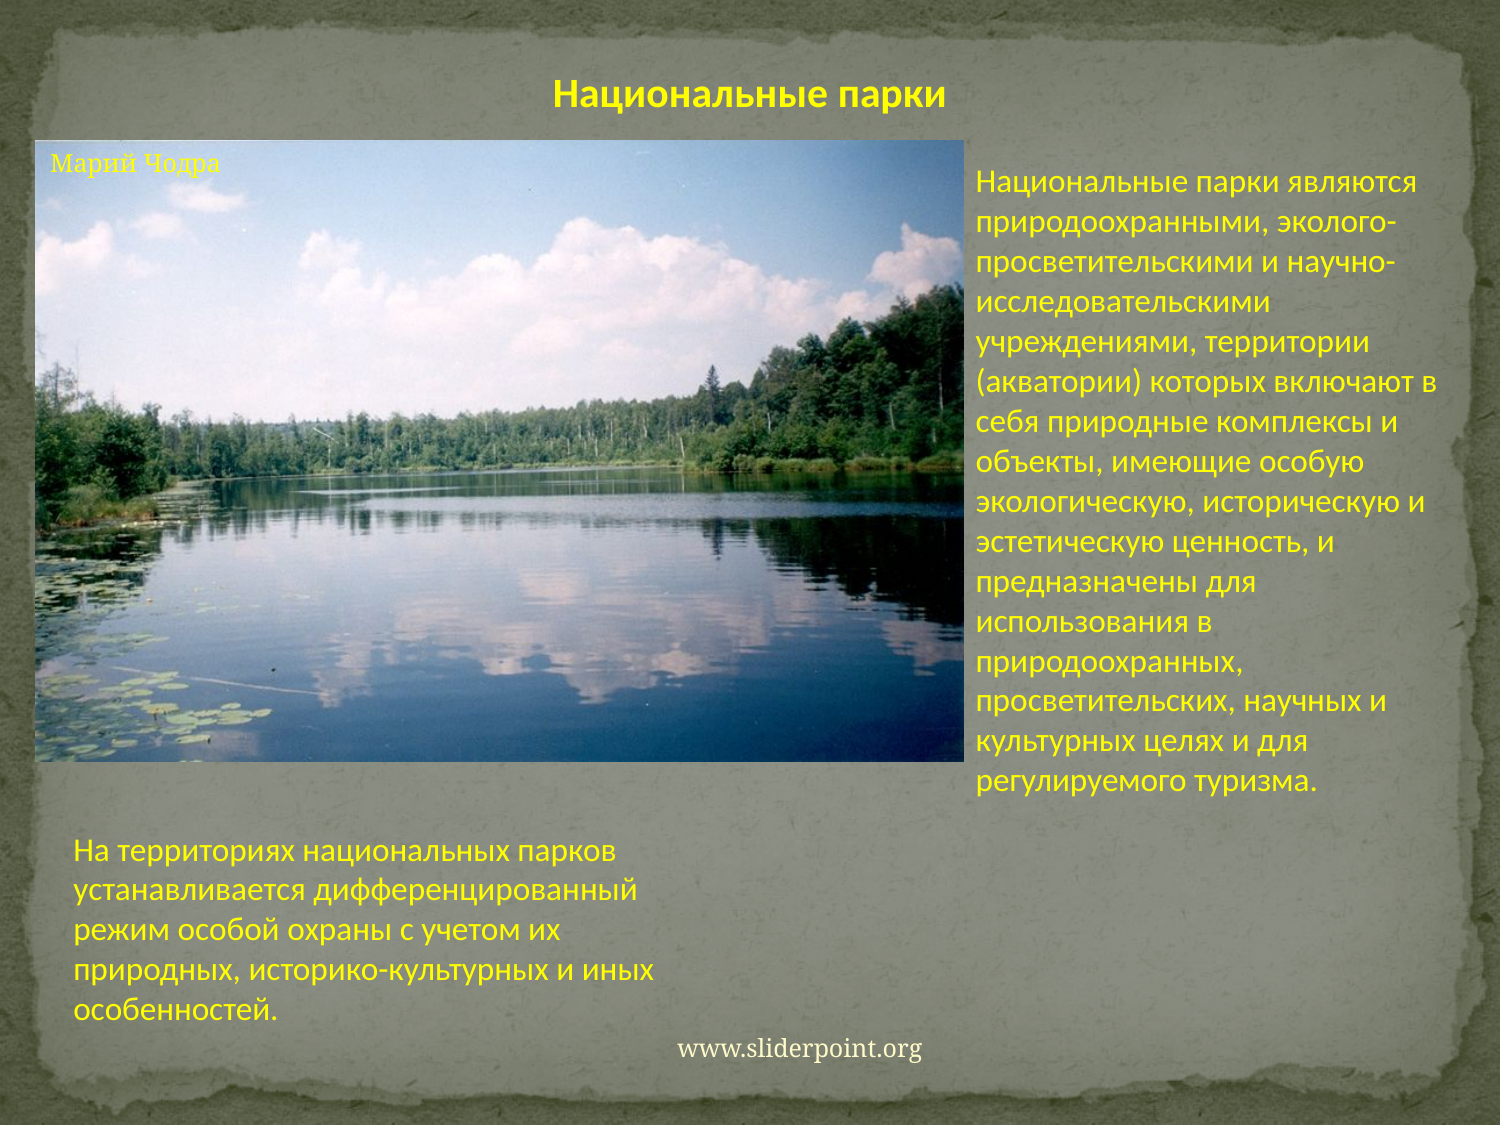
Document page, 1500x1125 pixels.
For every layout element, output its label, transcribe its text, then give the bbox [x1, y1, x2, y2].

text_box Национальные парки являются природоохранными, эколого-просветительскими и научно-исследовательскими учреждениями, территории (акватории) которых включают в себя природные комплексы и объекты, имеющие особую экологическую, историческую и эстетическую ценность, и предназначены для использования в природоохранных, просветительских, научных и культурных целях и для регулируемого туризма. [960, 152, 1477, 851]
picture [35, 140, 964, 762]
text_box Национальные парки [269, 58, 1231, 152]
text_box На территориях национальных парков устанавливается дифференцированный режим особой охраны с учетом их природных, историко-культурных и иных особенностей. [58, 820, 692, 1080]
footer www.sliderpoint.org [350, 1017, 938, 1081]
